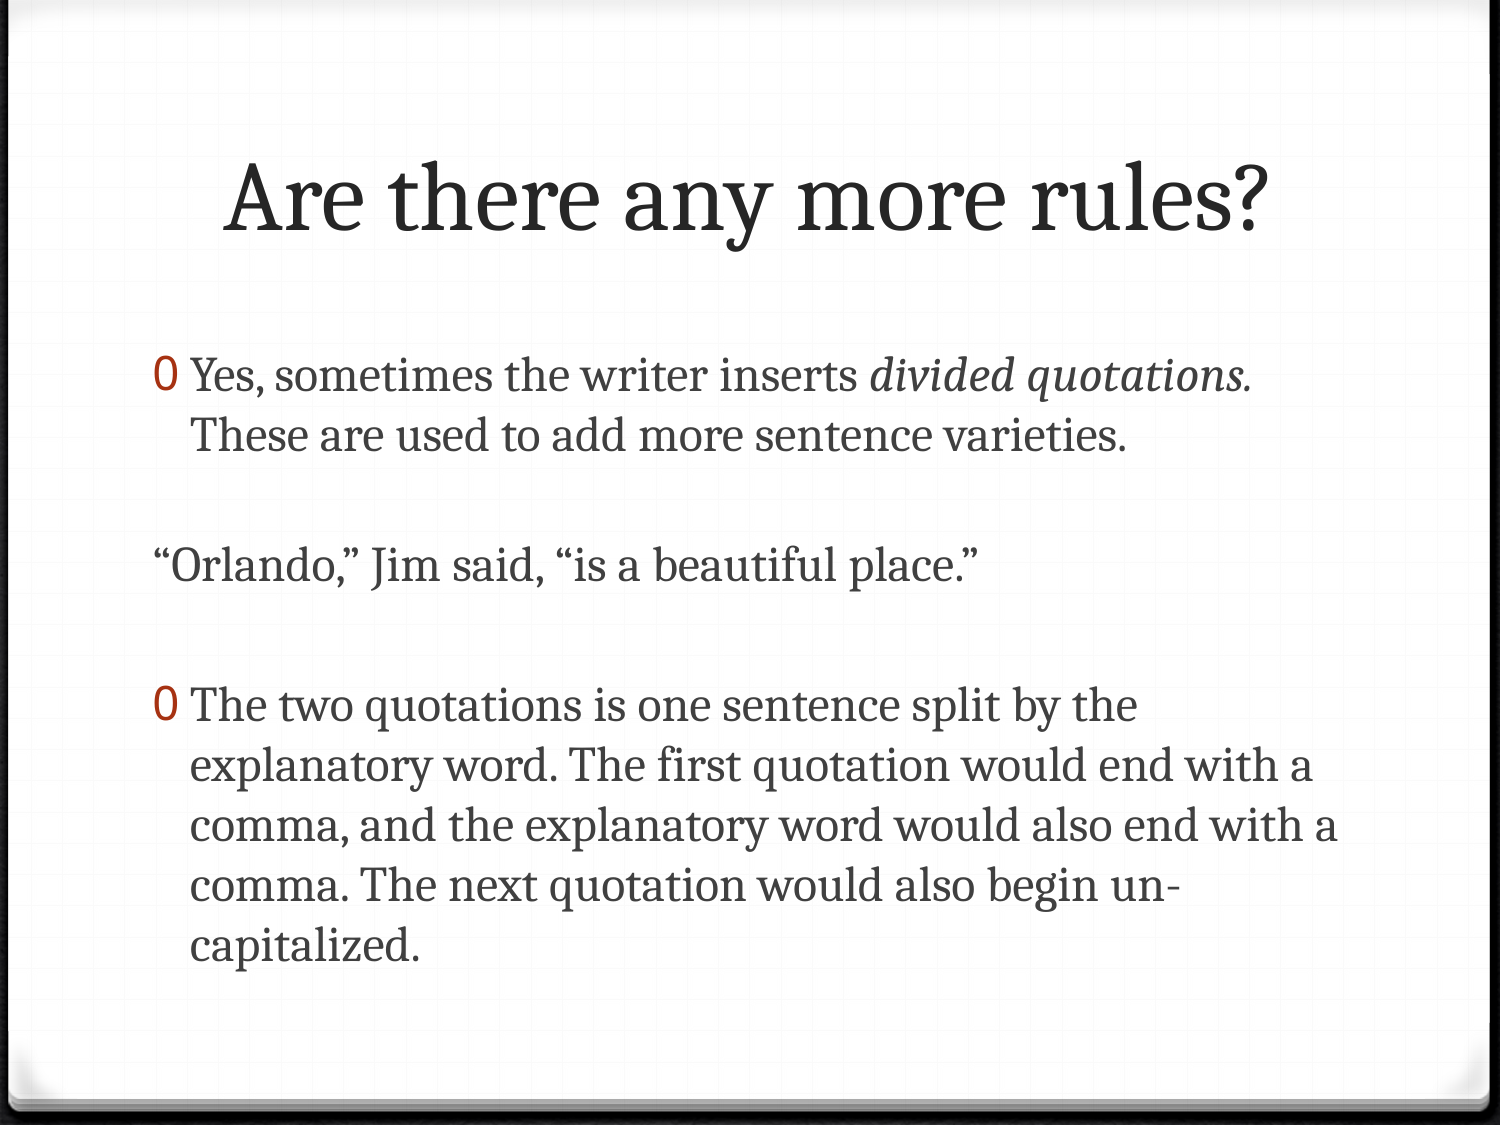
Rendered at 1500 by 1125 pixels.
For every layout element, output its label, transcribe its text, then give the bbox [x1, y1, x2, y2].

list Yes, sometimes the writer inserts divided quotations. These are used to add more sentence varieties. “Orlando,” Jim said, “is a beautiful place.” The two quotations is one sentence split by the explanatory word. The first quotation would end with a comma, and the explanatory word would also end with a comma. The next quotation would also begin un-capitalized. [137, 334, 1363, 1059]
title Are there any more rules? [90, 71, 1410, 309]
picture [0, 0, 1500, 1125]
